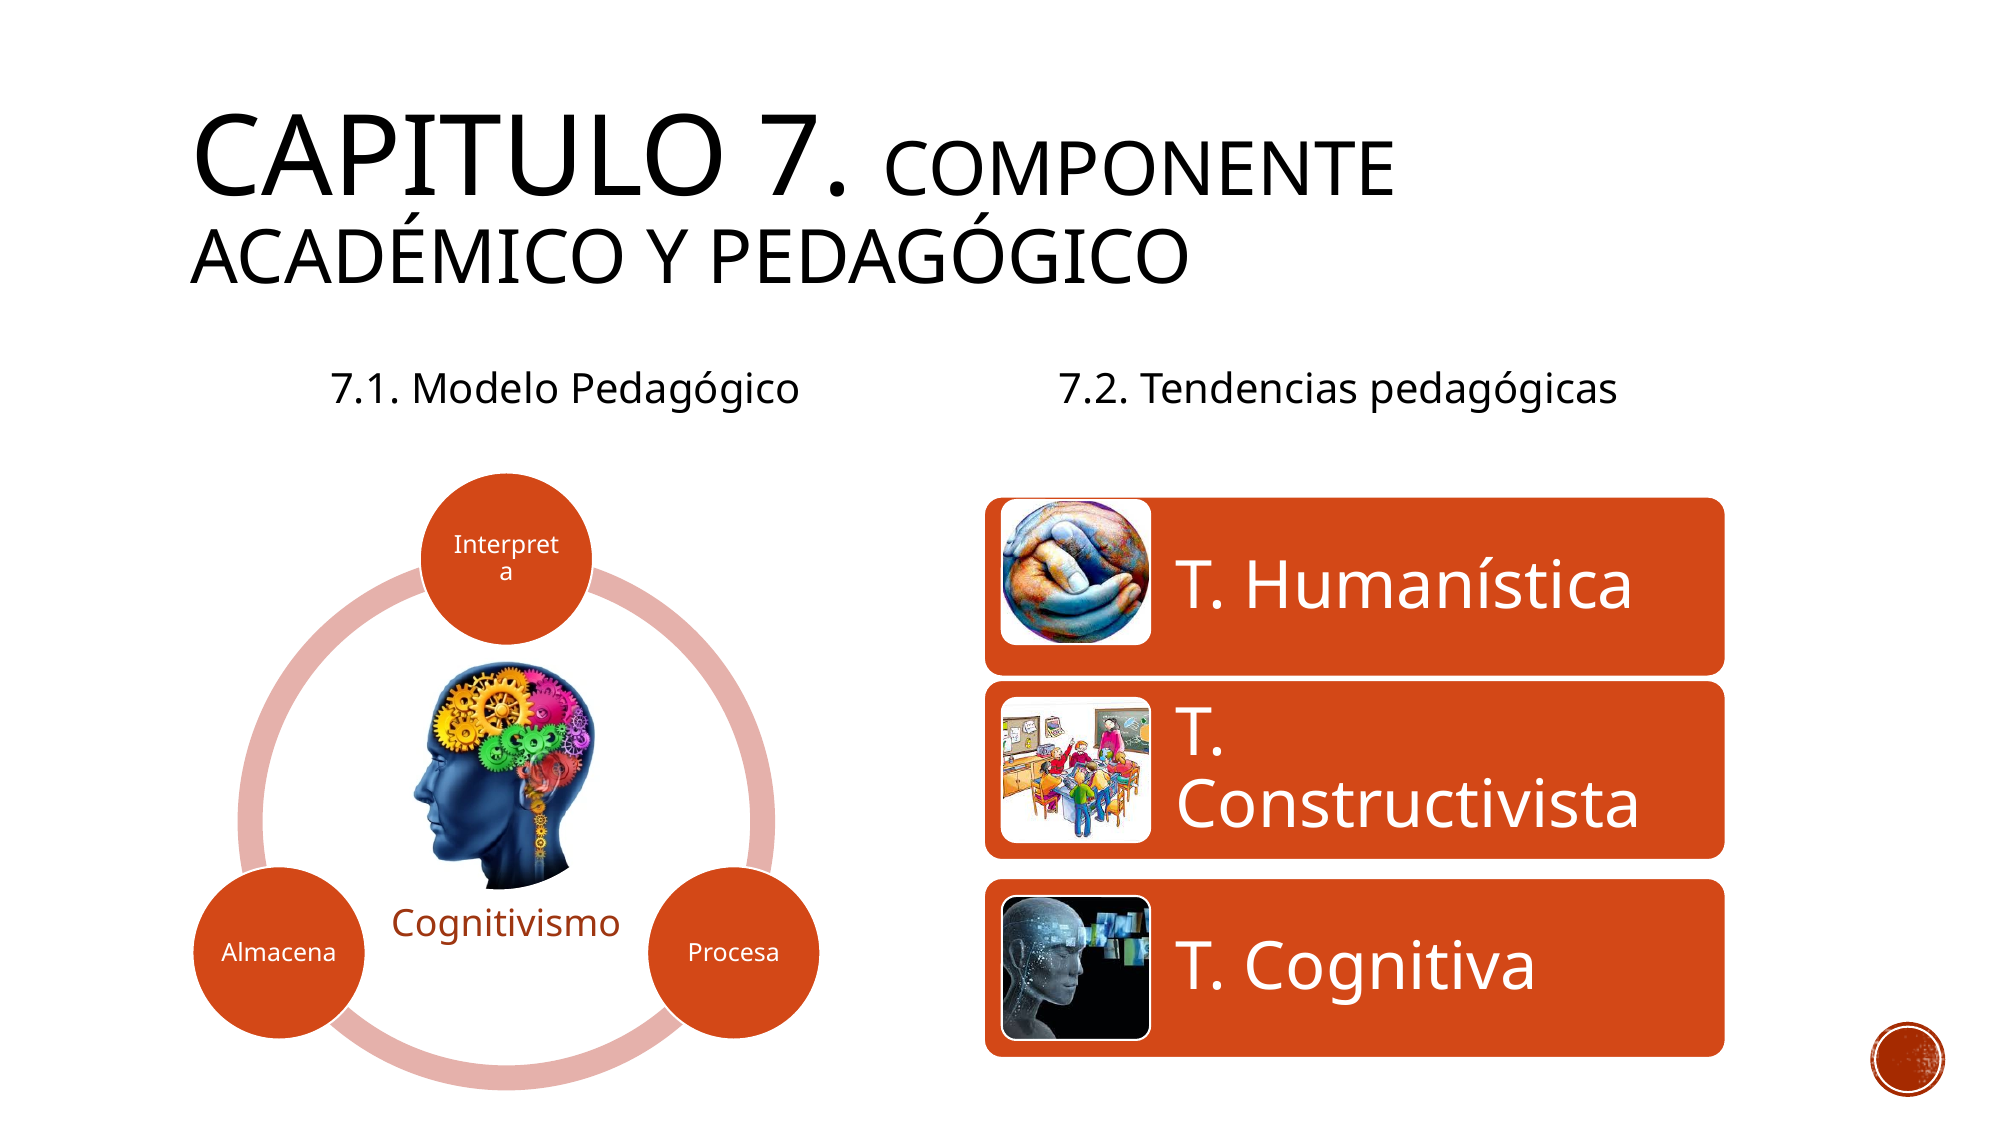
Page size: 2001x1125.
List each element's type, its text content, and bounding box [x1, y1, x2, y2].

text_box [987, 484, 1726, 1057]
list 7.2. Tendencias pedagógicas [1043, 360, 1824, 1013]
title CAPITULO 7. Componente académico y pedagógico [175, 67, 1826, 331]
list 7.1. Modelo Pedagógico [175, 360, 956, 1013]
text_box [119, 474, 895, 1123]
